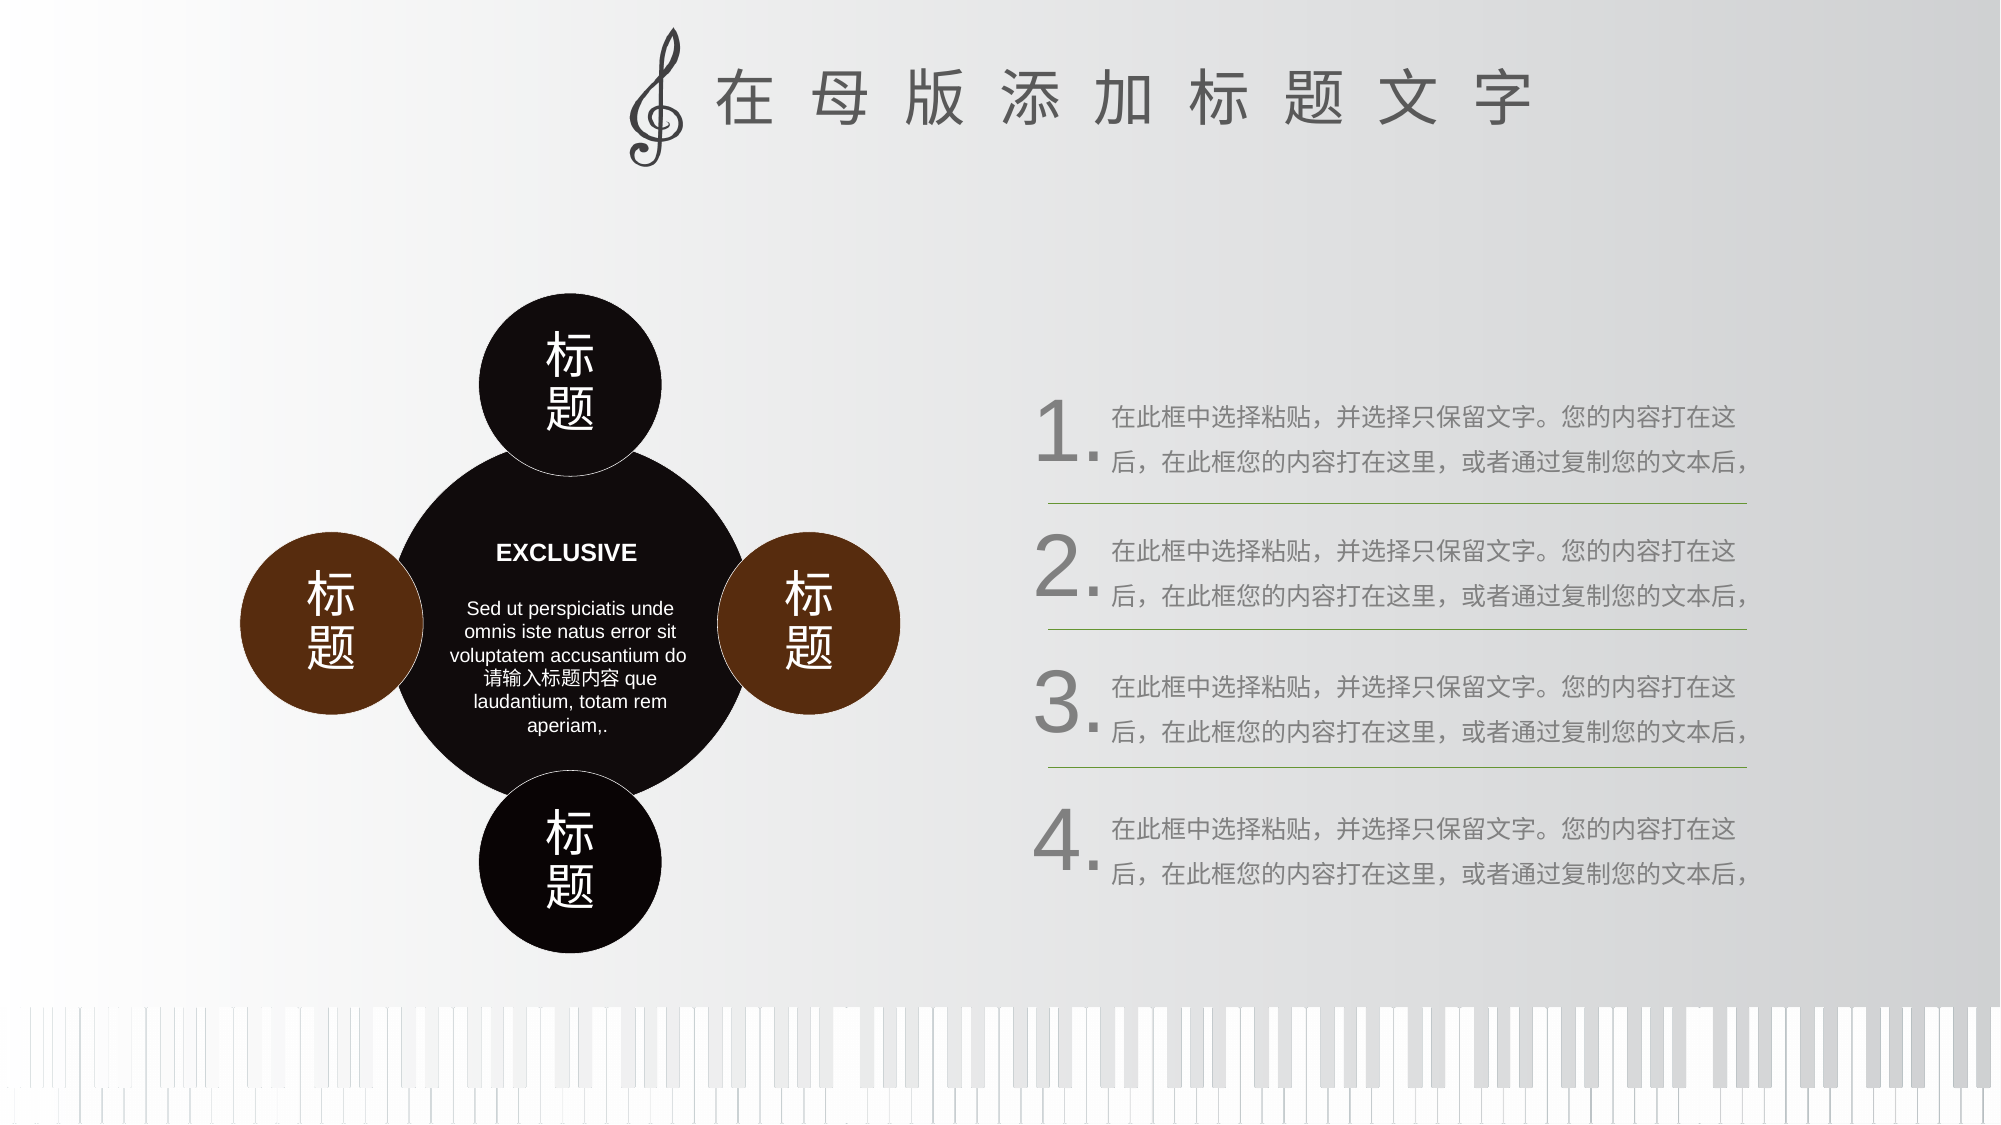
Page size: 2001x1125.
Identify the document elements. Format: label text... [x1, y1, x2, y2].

text_box 在此框中选择粘贴，并选择只保留文字。您的内容打在这后，在此框您的内容打在这里，或者通过复制您的文本后， [1103, 382, 1748, 481]
text_box 在此框中选择粘贴，并选择只保留文字。您的内容打在这后，在此框您的内容打在这里，或者通过复制您的文本后， [1103, 516, 1748, 615]
text_box 在此框中选择粘贴，并选择只保留文字。您的内容打在这后，在此框您的内容打在这里，或者通过复制您的文本后， [1103, 794, 1748, 893]
text_box 2. [1024, 503, 1115, 618]
text_box 3. [1024, 639, 1115, 755]
text_box 4. [1024, 777, 1115, 893]
text_box 1. [1024, 368, 1115, 484]
text_box 在此框中选择粘贴，并选择只保留文字。您的内容打在这后，在此框您的内容打在这里，或者通过复制您的文本后， [1103, 652, 1748, 751]
picture [0, 0, 2001, 1124]
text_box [239, 292, 901, 954]
